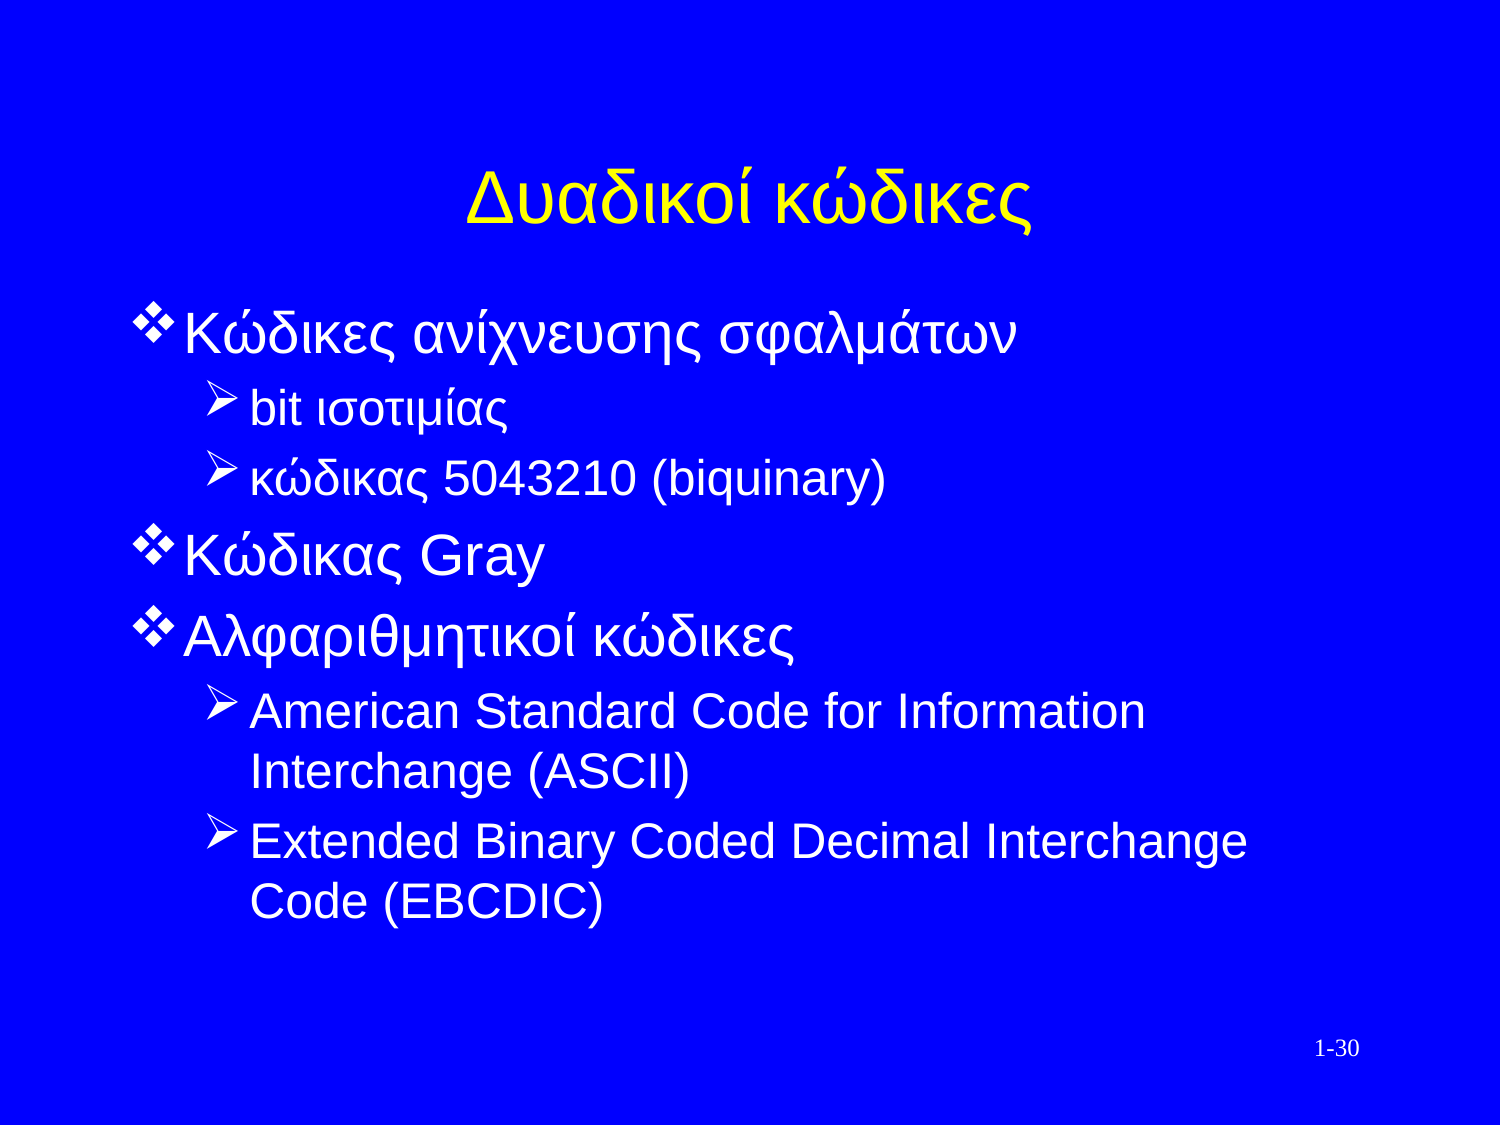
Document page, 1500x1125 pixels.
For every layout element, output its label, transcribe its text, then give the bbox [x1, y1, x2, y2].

list Κώδικες ανίχνευσης σφαλμάτων bit ισοτιμίας κώδικας 5043210 (biquinary) Κώδικας Gray Αλφαριθμητικοί κώδικες American Standard Code for Information Interchange (ASCII) Extended Binary Coded Decimal Interchange Code (EBCDIC) [112, 287, 1388, 963]
title Δυαδικοί κώδικες [112, 99, 1388, 287]
